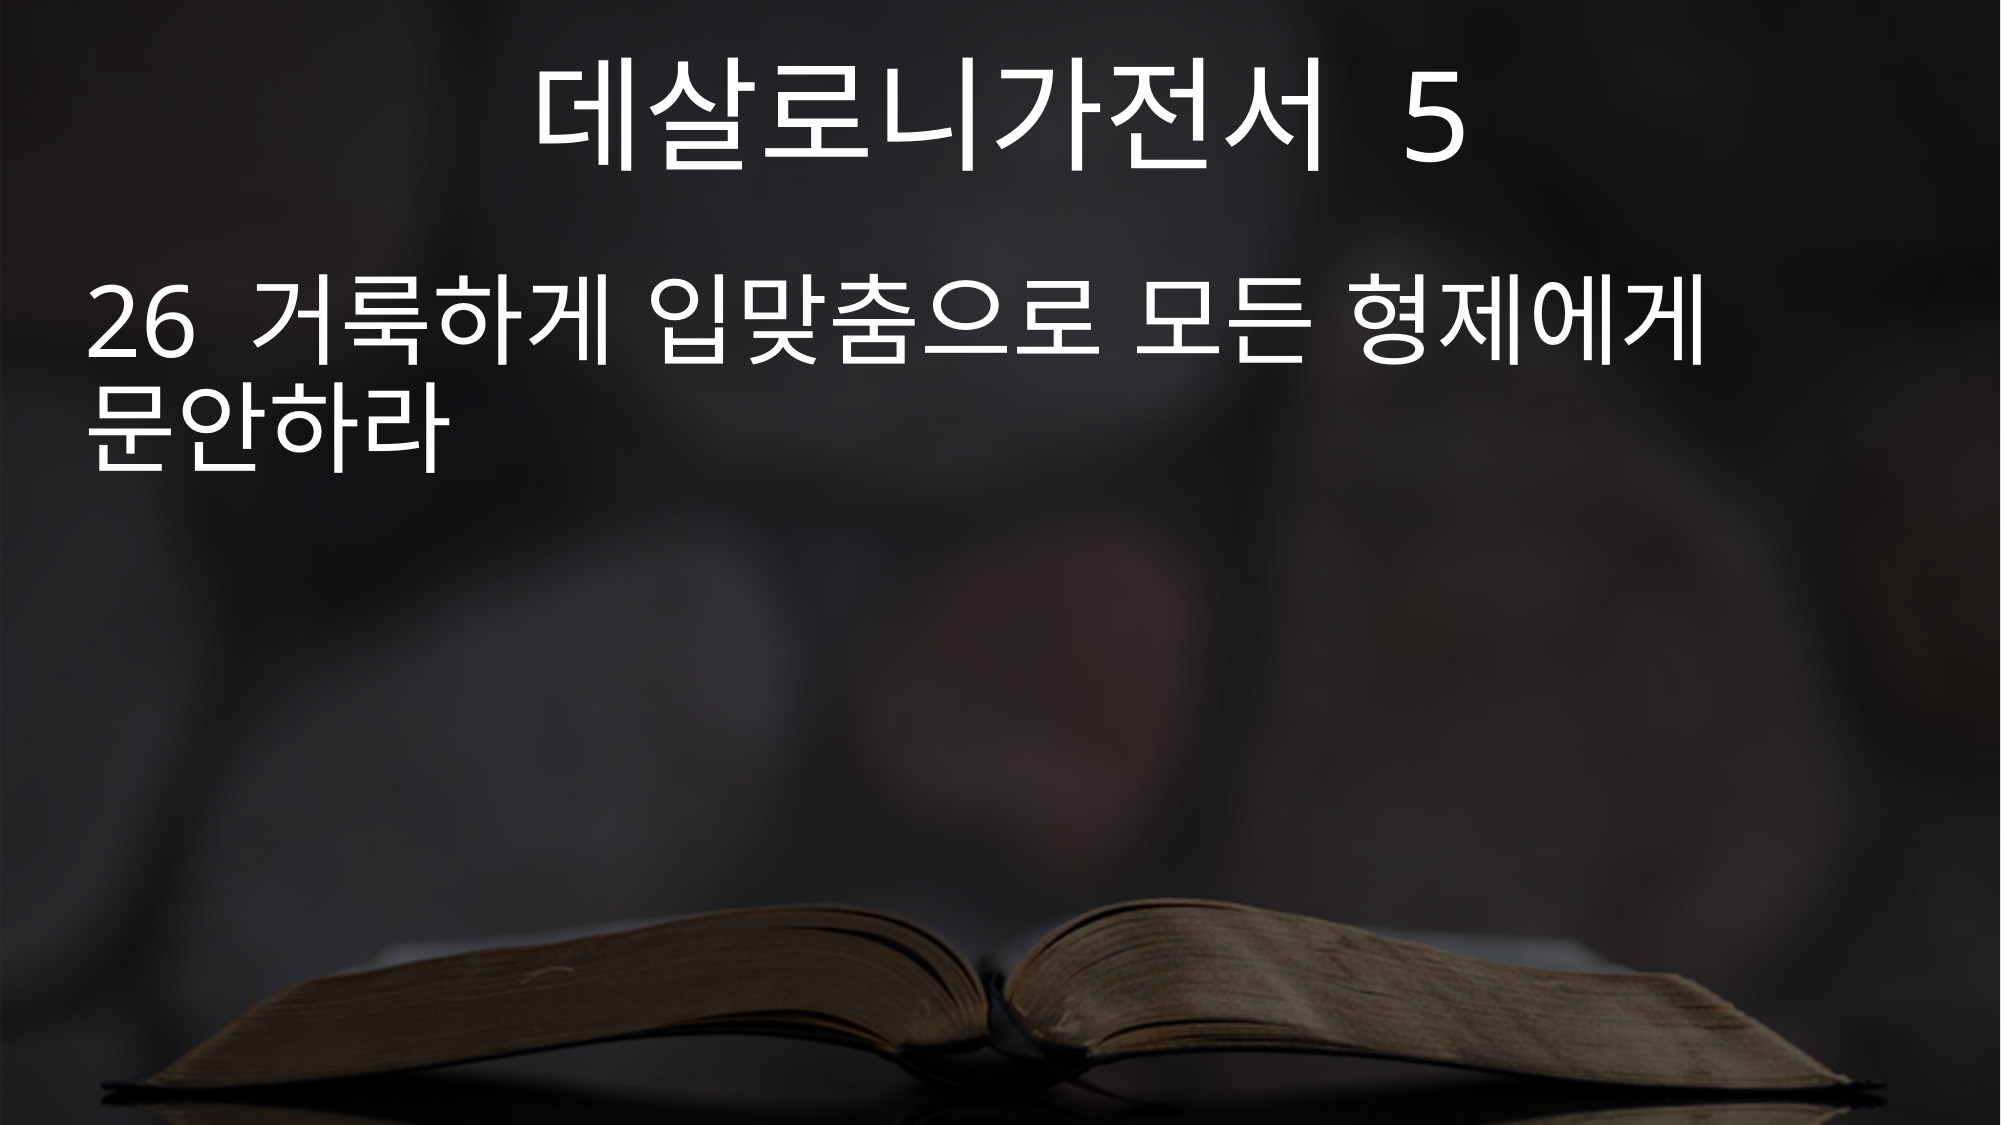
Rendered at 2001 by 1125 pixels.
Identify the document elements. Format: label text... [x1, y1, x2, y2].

picture [0, 0, 2001, 1125]
footer 데살로니가전서 5 [0, 32, 2000, 192]
list 26 거룩하게 입맞춤으로 모든 형제에게 문안하라 [69, 263, 1953, 423]
